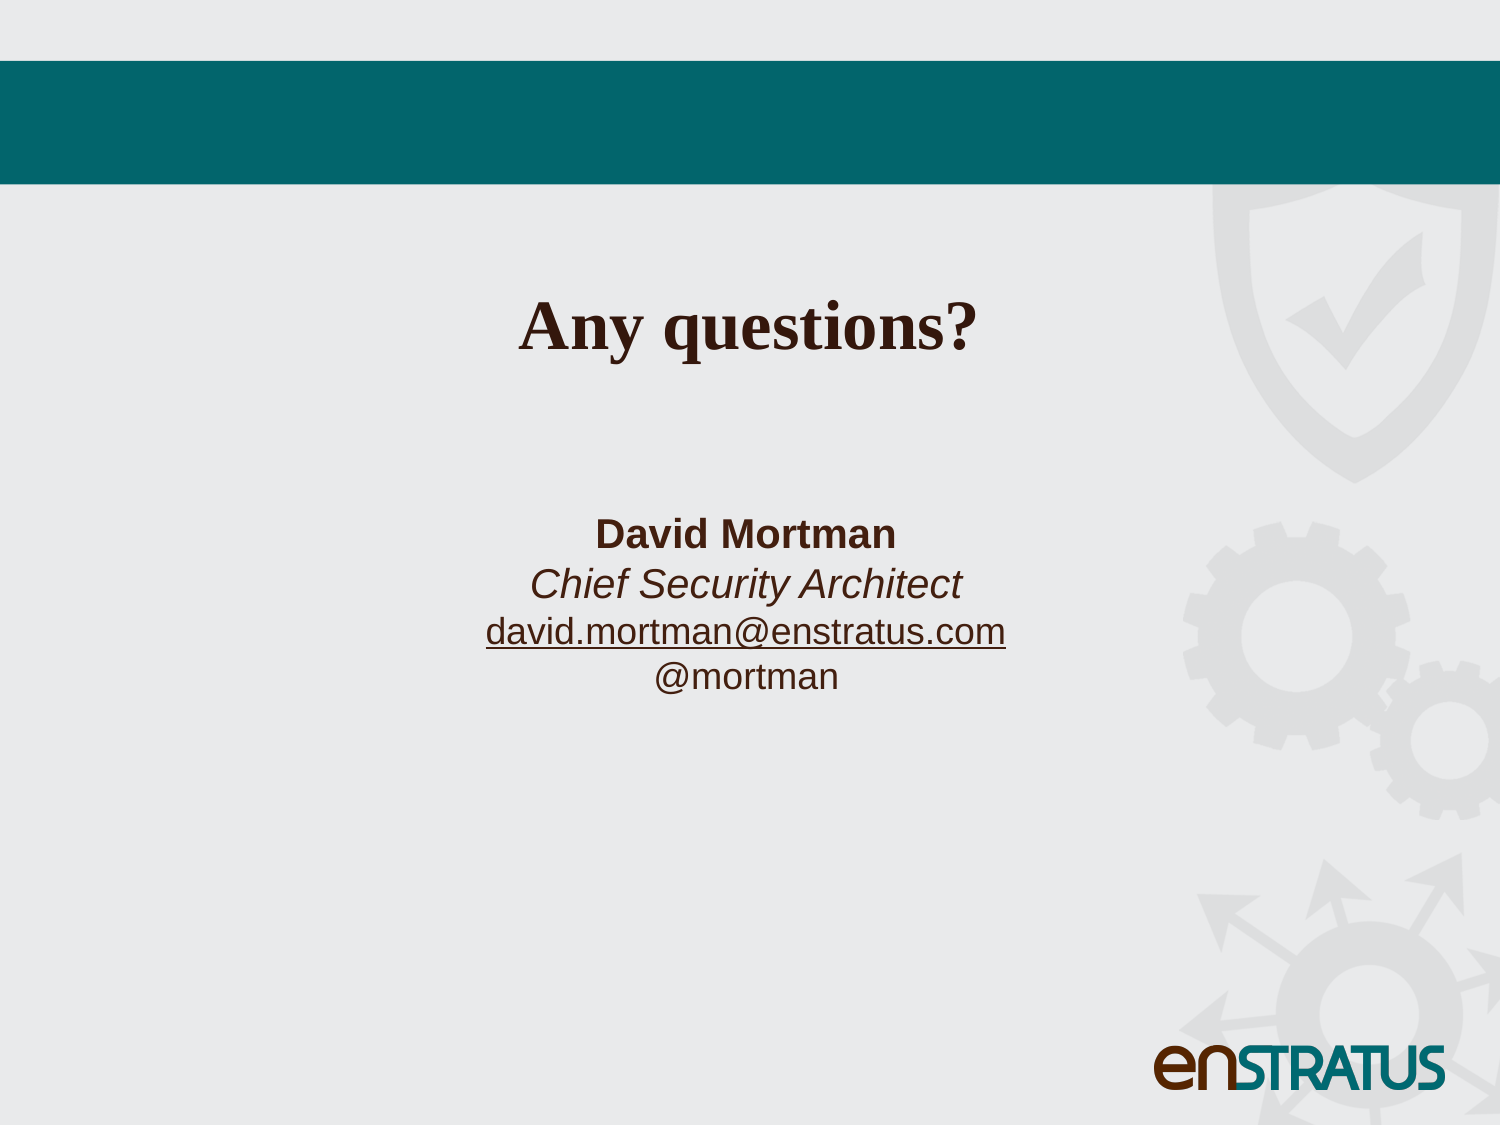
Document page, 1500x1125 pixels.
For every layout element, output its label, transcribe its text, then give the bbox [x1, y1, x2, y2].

picture [0, 185, 1500, 1125]
picture [0, 0, 1500, 60]
title Any questions? [180, 264, 1320, 378]
text_box David Mortman Chief Security Architect david.mortman@enstratus.com @mortman [470, 499, 1022, 768]
